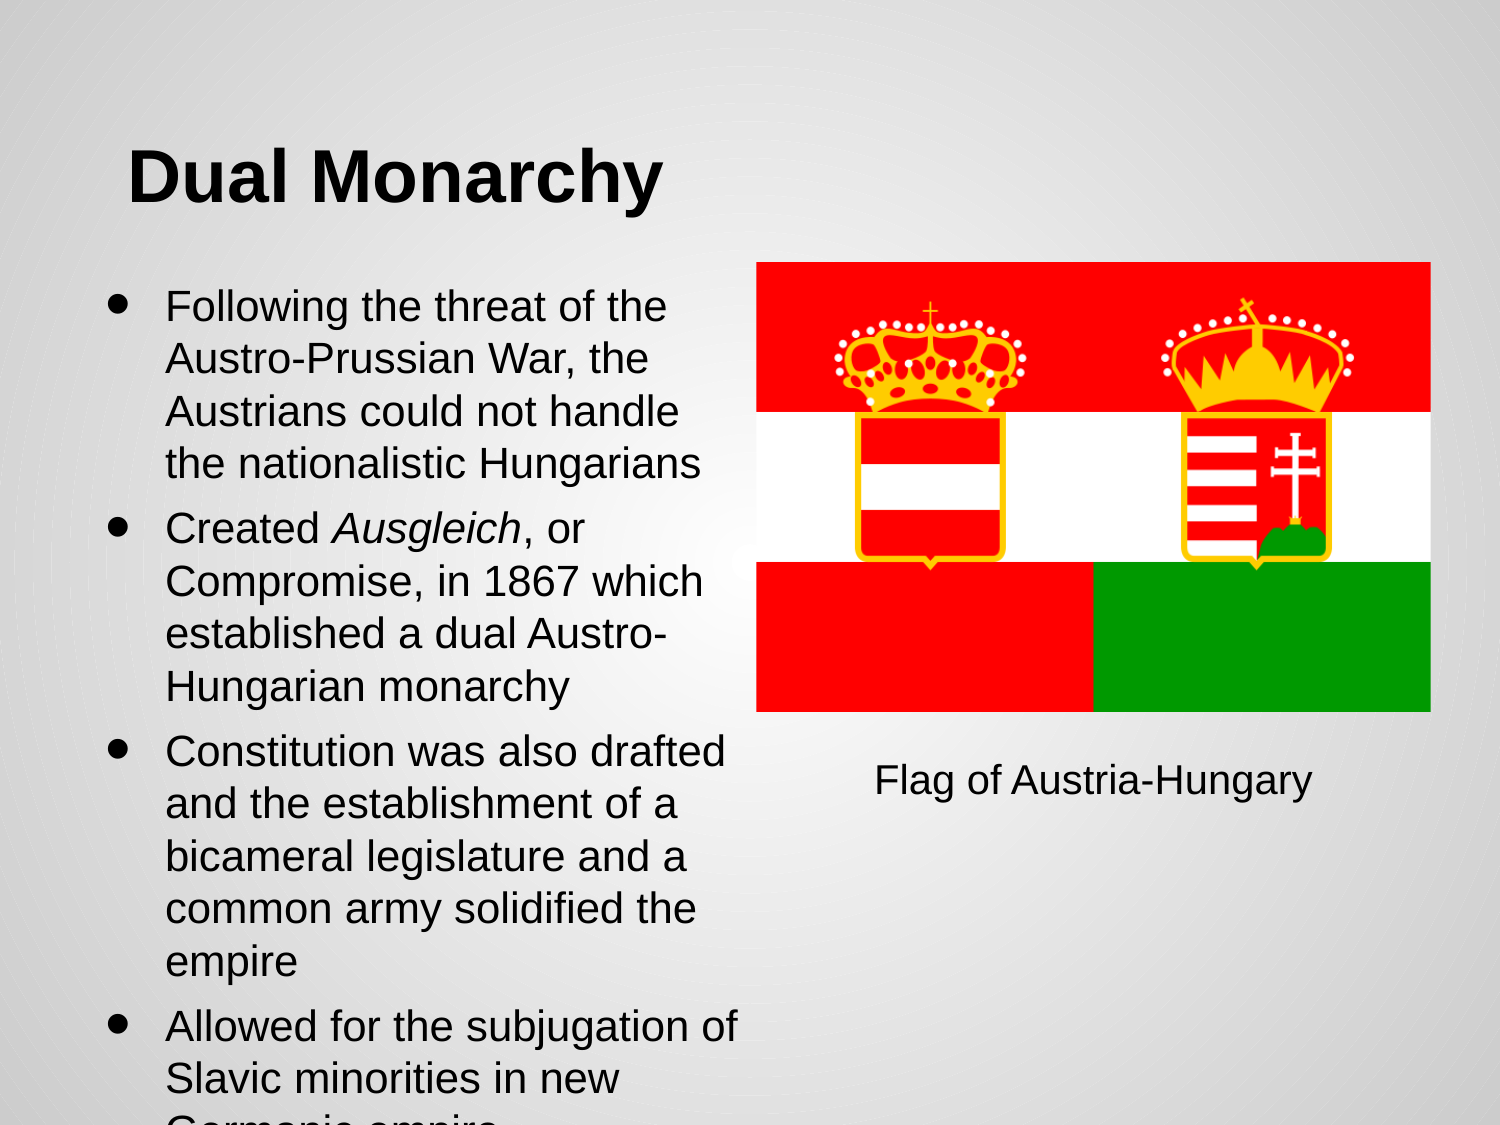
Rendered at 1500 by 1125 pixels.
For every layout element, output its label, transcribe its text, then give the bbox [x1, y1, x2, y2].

text_box [756, 262, 1431, 712]
text_box Flag of Austria-Hungary [777, 737, 1410, 854]
title Dual Monarchy [75, 45, 1425, 233]
list Following the threat of the Austro-Prussian War, the Austrians could not handle the nationalistic Hungarians Created Ausgleich, or Compromise, in 1867 which established a dual Austro-Hungarian monarchy Constitution was also drafted and the establishment of a bicameral legislature and a common army solidified the empire Allowed for the subjugation of Slavic minorities in new Germanic empire [75, 262, 757, 1078]
